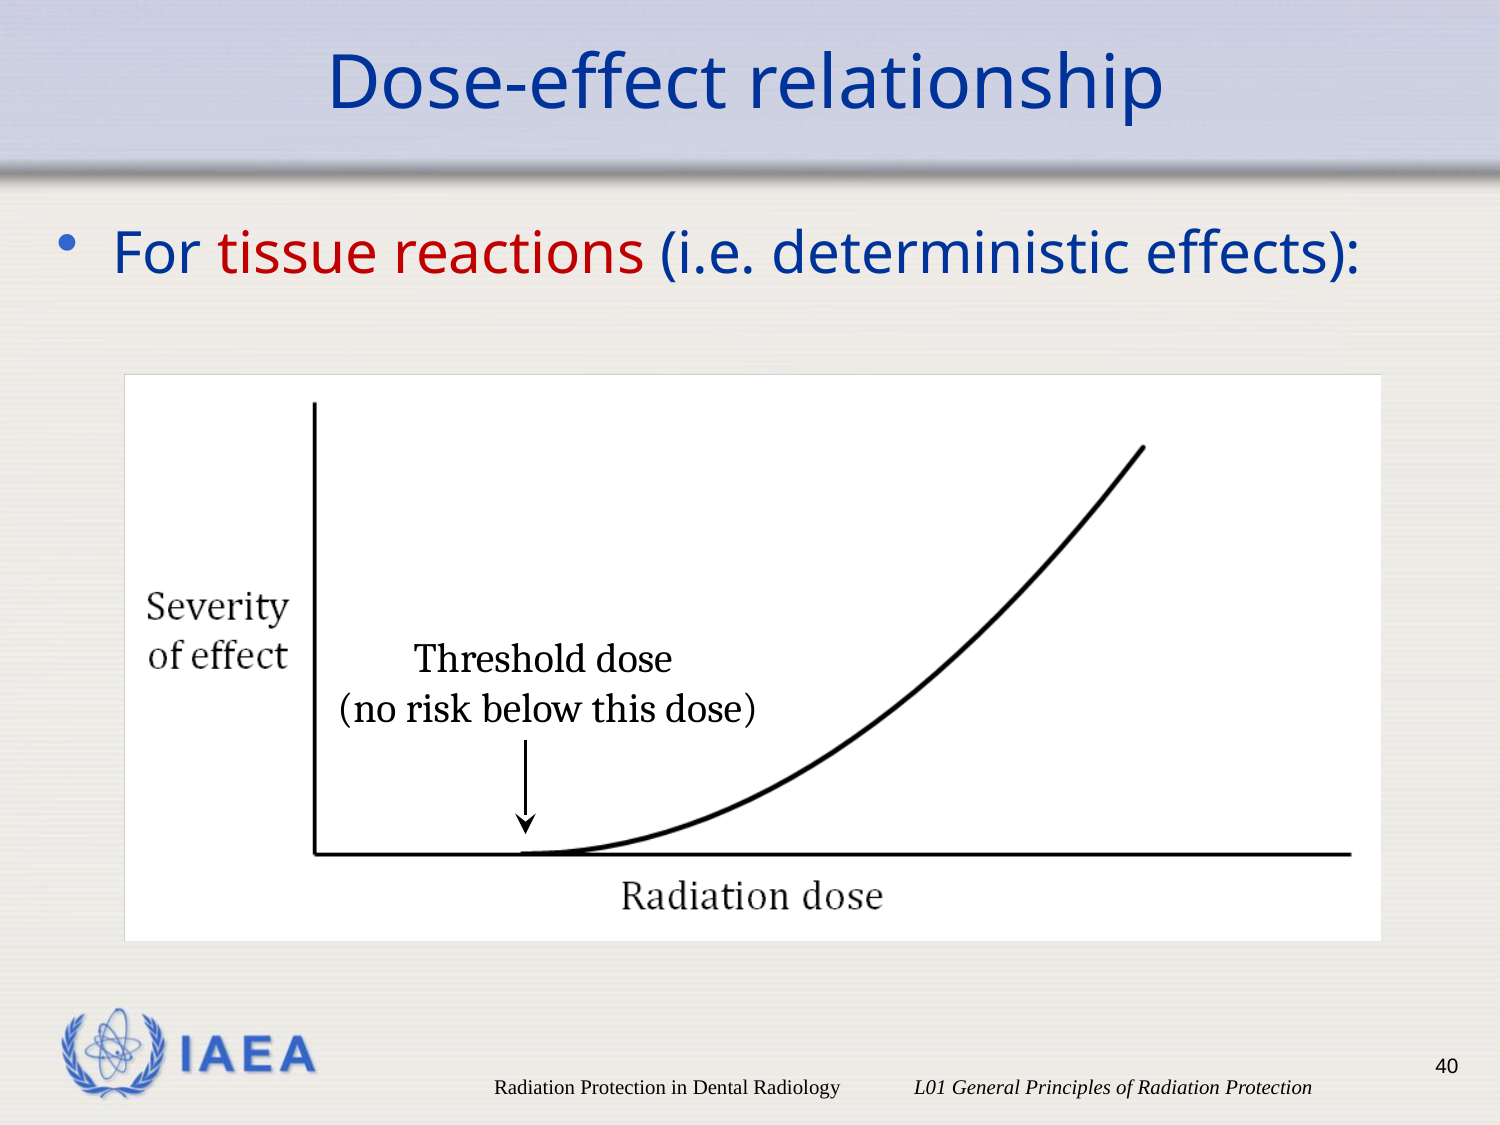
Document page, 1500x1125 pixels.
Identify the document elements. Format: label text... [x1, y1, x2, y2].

picture [0, 0, 1500, 1125]
list For tissue reactions (i.e. deterministic effects): [41, 207, 1460, 884]
slide_number 40 [1389, 1044, 1474, 1093]
title Dose-effect relationship [46, 15, 1447, 142]
text_box Radiation Protection in Dental Radiology L01 General Principles of Radiation Protection [454, 1065, 1353, 1106]
